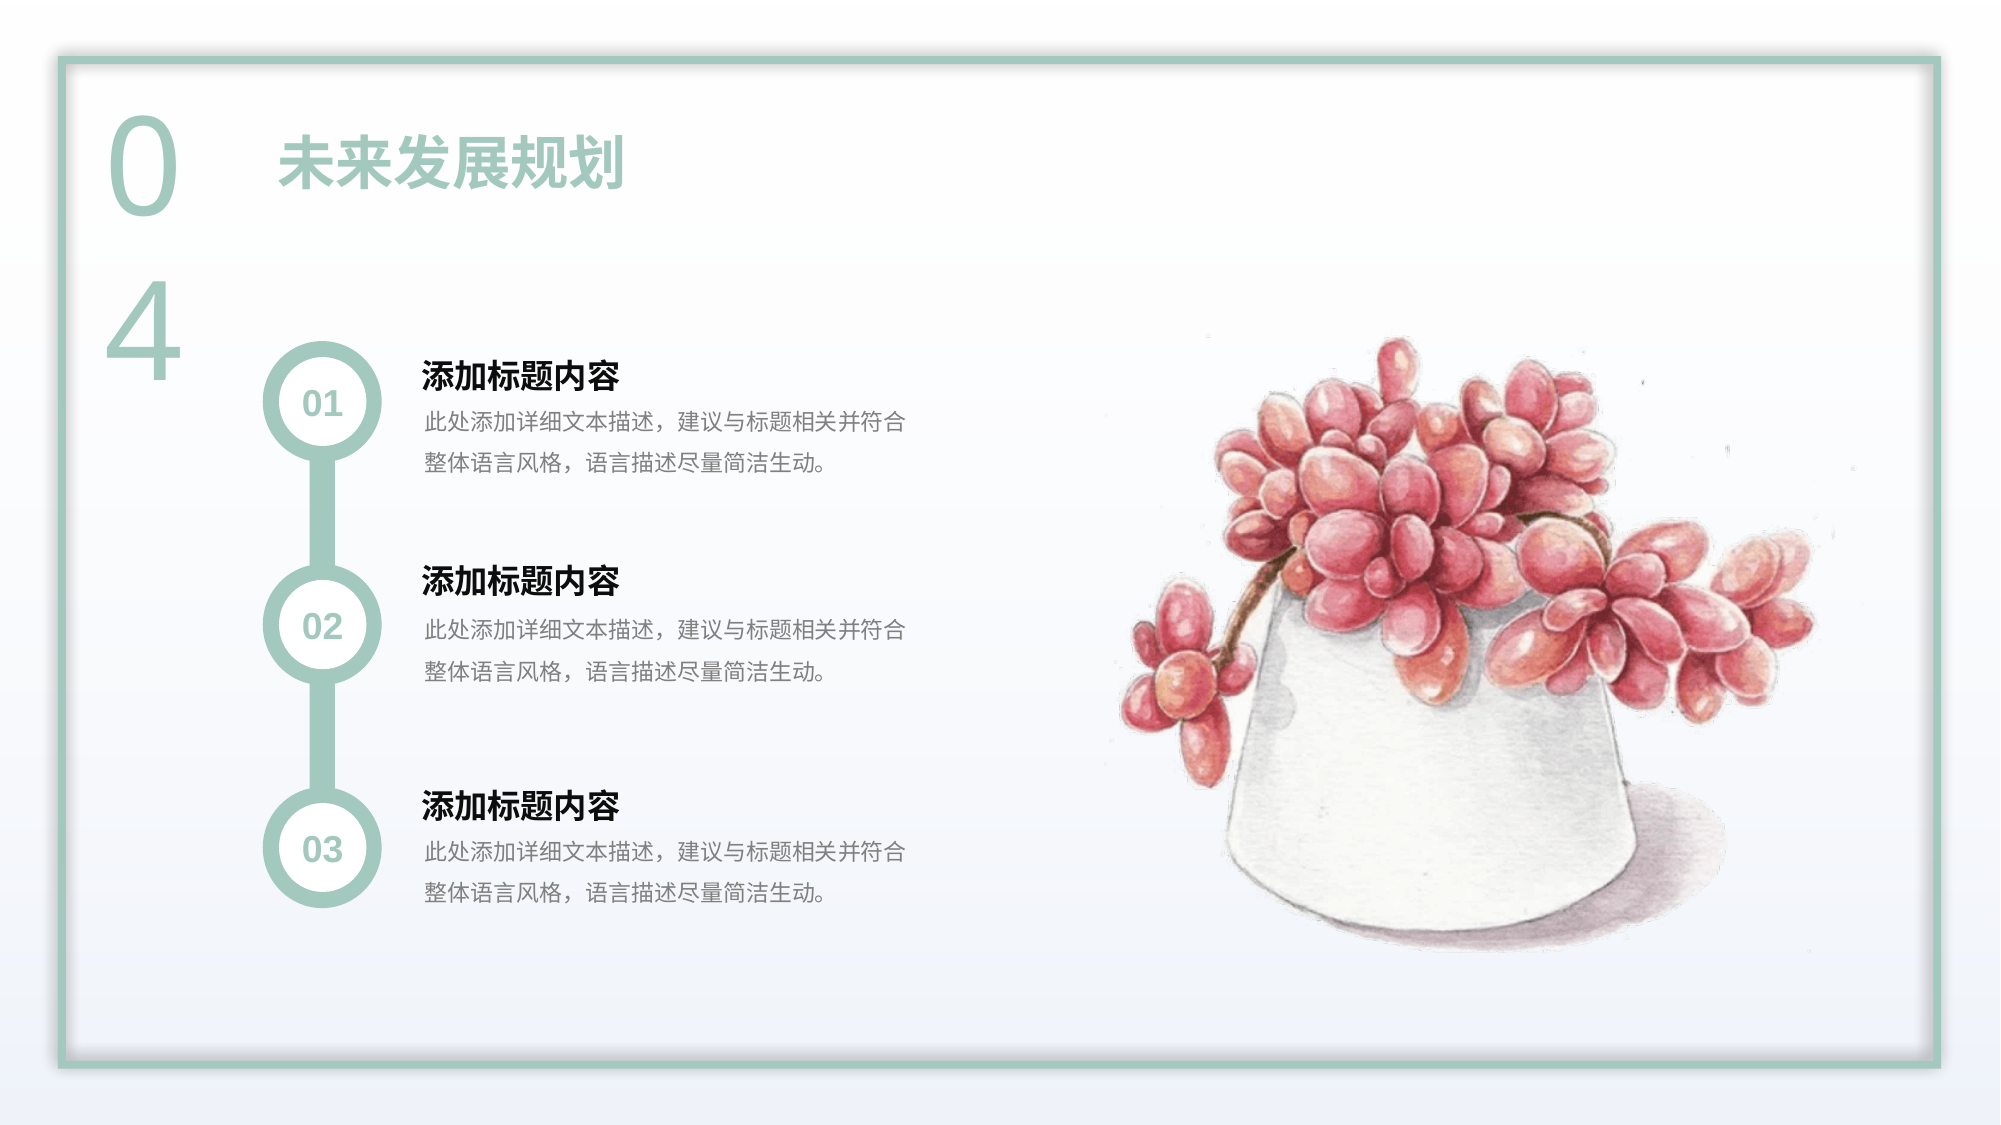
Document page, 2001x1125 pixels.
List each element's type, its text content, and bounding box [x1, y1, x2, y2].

text_box 此处添加详细文本描述，建议与标题相关并符合整体语言风格，语言描述尽量简洁生动。 [416, 386, 917, 484]
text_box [262, 341, 382, 909]
text_box 此处添加详细文本描述，建议与标题相关并符合整体语言风格，语言描述尽量简洁生动。 [416, 816, 917, 914]
text_box 添加标题内容 [413, 533, 695, 608]
text_box 此处添加详细文本描述，建议与标题相关并符合整体语言风格，语言描述尽量简洁生动。 [416, 594, 917, 692]
text_box 未来发展规划 [262, 118, 652, 204]
text_box 添加标题内容 [413, 757, 695, 833]
text_box 04 [89, 70, 257, 415]
text_box 添加标题内容 [413, 328, 695, 403]
picture [1104, 310, 1878, 965]
